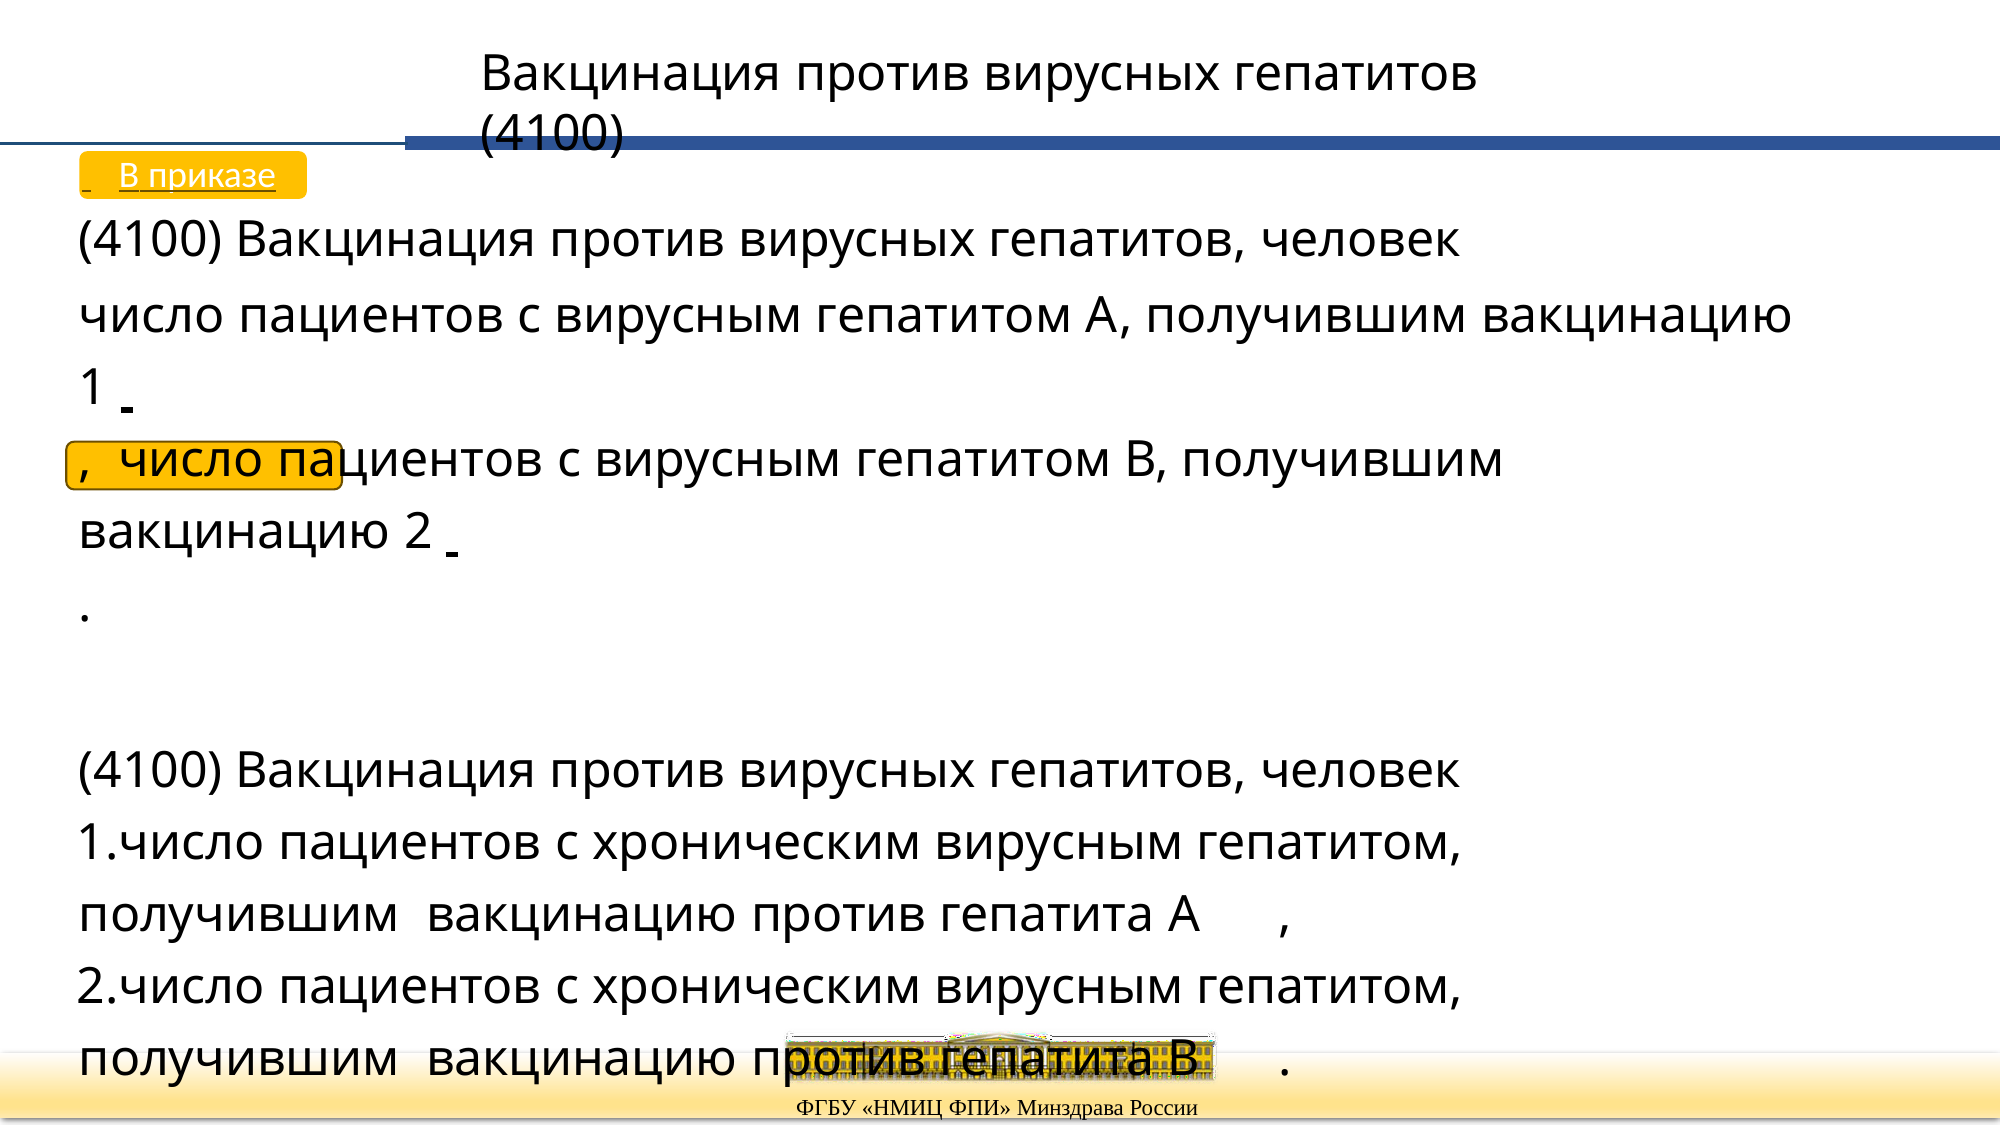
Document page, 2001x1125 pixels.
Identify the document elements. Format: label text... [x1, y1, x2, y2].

footer ФГБУ «НМИЦ ФПИ» Минздрава России [794, 1092, 1205, 1125]
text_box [64, 440, 344, 491]
picture [0, 1048, 2000, 1125]
text_box В приказе (4100) Вакцинация против вирусных гепатитов, человек число пациентов с вирусным гепатитом А, получившим вакцинацию 1 , число пациентов с вирусным гепатитом В, получившим вакцинацию 2 . Расшифровка (4100) Вакцинация против вирусных гепатитов, человек число пациентов с хроническим вирусным гепатитом, получившим вакцинацию против гепатита А , число пациентов с хроническим вирусным гепатитом, получившим вакцинацию против гепатита В . [76, 139, 1815, 1086]
title Вакцинация против вирусных гепатитов (4100) [478, 38, 1522, 139]
